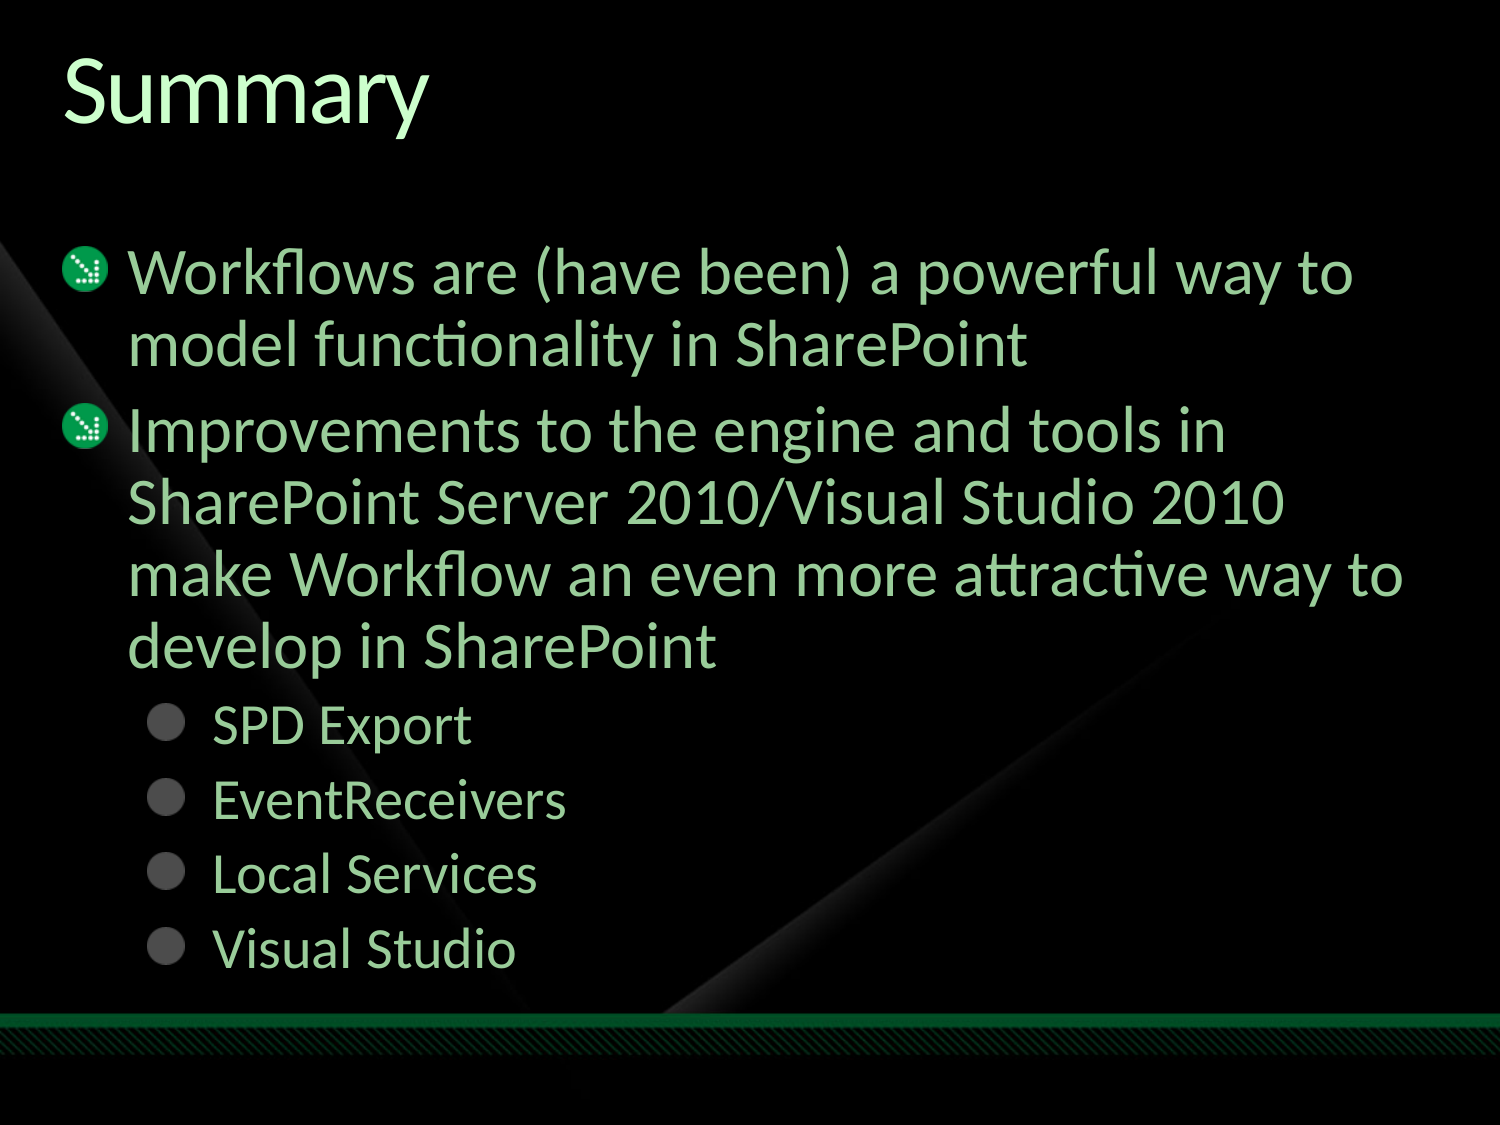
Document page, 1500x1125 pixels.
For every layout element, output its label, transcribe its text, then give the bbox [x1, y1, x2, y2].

list Workflows are (have been) a powerful way to model functionality in SharePoint Improvements to the engine and tools in SharePoint Server 2010/Visual Studio 2010 make Workflow an even more attractive way to develop in SharePoint SPD Export EventReceivers Local Services Visual Studio [62, 237, 1438, 1001]
title Summary [62, 37, 1438, 147]
picture [0, 0, 1500, 1125]
